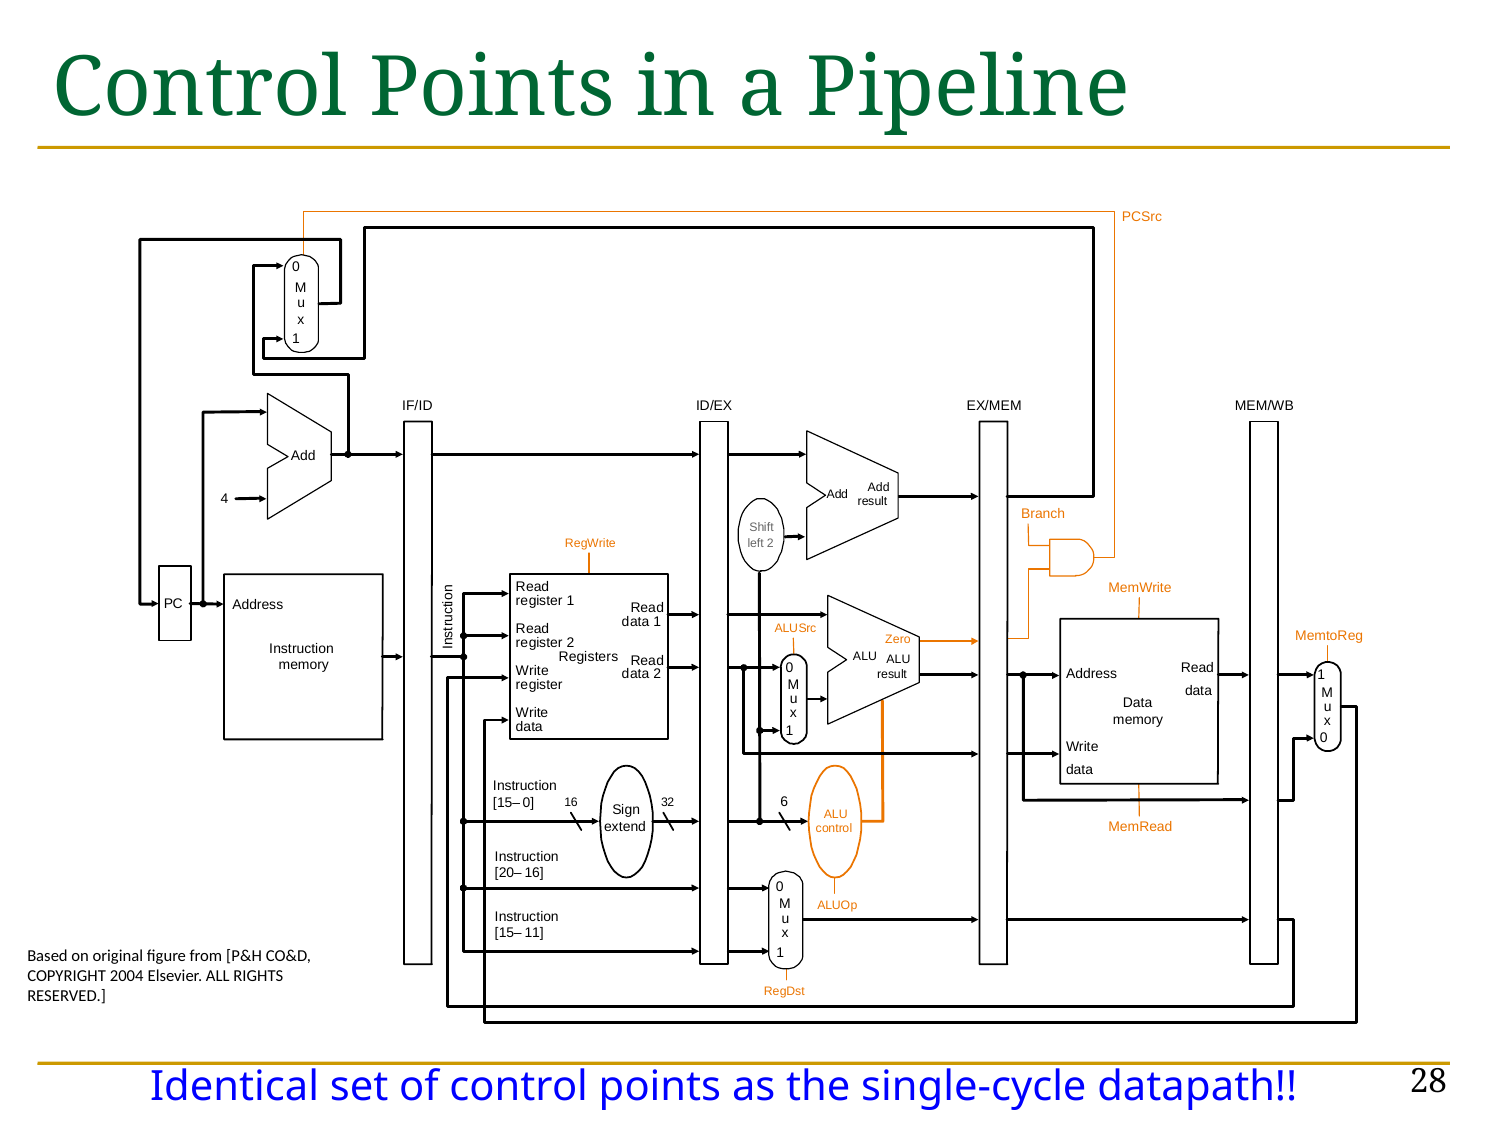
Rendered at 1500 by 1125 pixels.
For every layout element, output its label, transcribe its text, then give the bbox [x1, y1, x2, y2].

picture [137, 207, 1363, 1026]
text_box Based on original figure from [P&H CO&D, COPYRIGHT 2004 Elsevier. ALL RIGHTS RESERVED.] [12, 937, 132, 1013]
title Control Points in a Pipeline [37, 24, 1450, 200]
text_box Identical set of control points as the single-cycle datapath!! [135, 1051, 1313, 1116]
slide_number 28 [1111, 1036, 1462, 1112]
